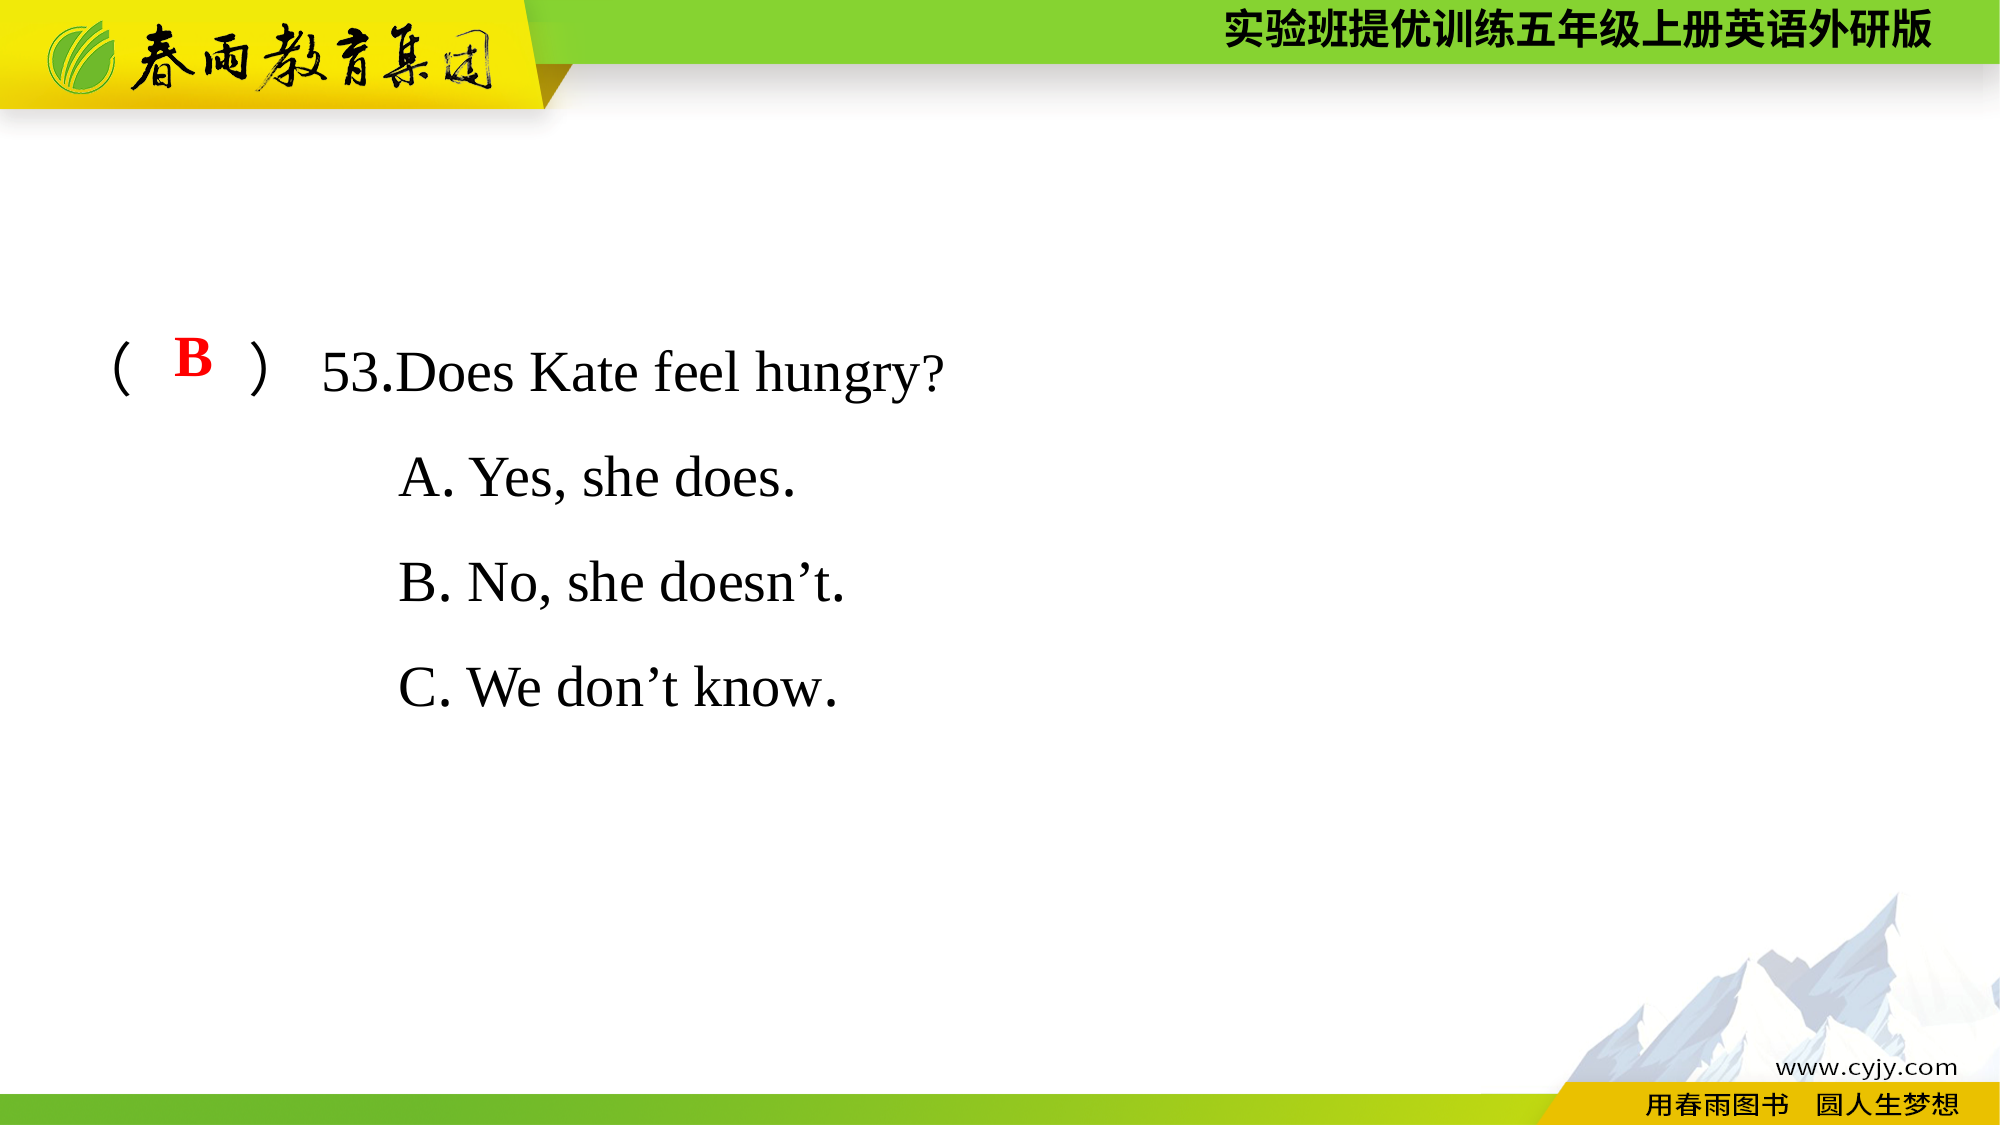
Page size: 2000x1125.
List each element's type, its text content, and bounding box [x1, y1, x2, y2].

list （ ）53.Does Kate feel hungry? A. Yes, she does. B. No, she doesn’t. C. We don’t know. [59, 290, 1944, 730]
text_box B [160, 310, 244, 396]
picture [0, 0, 2000, 1125]
